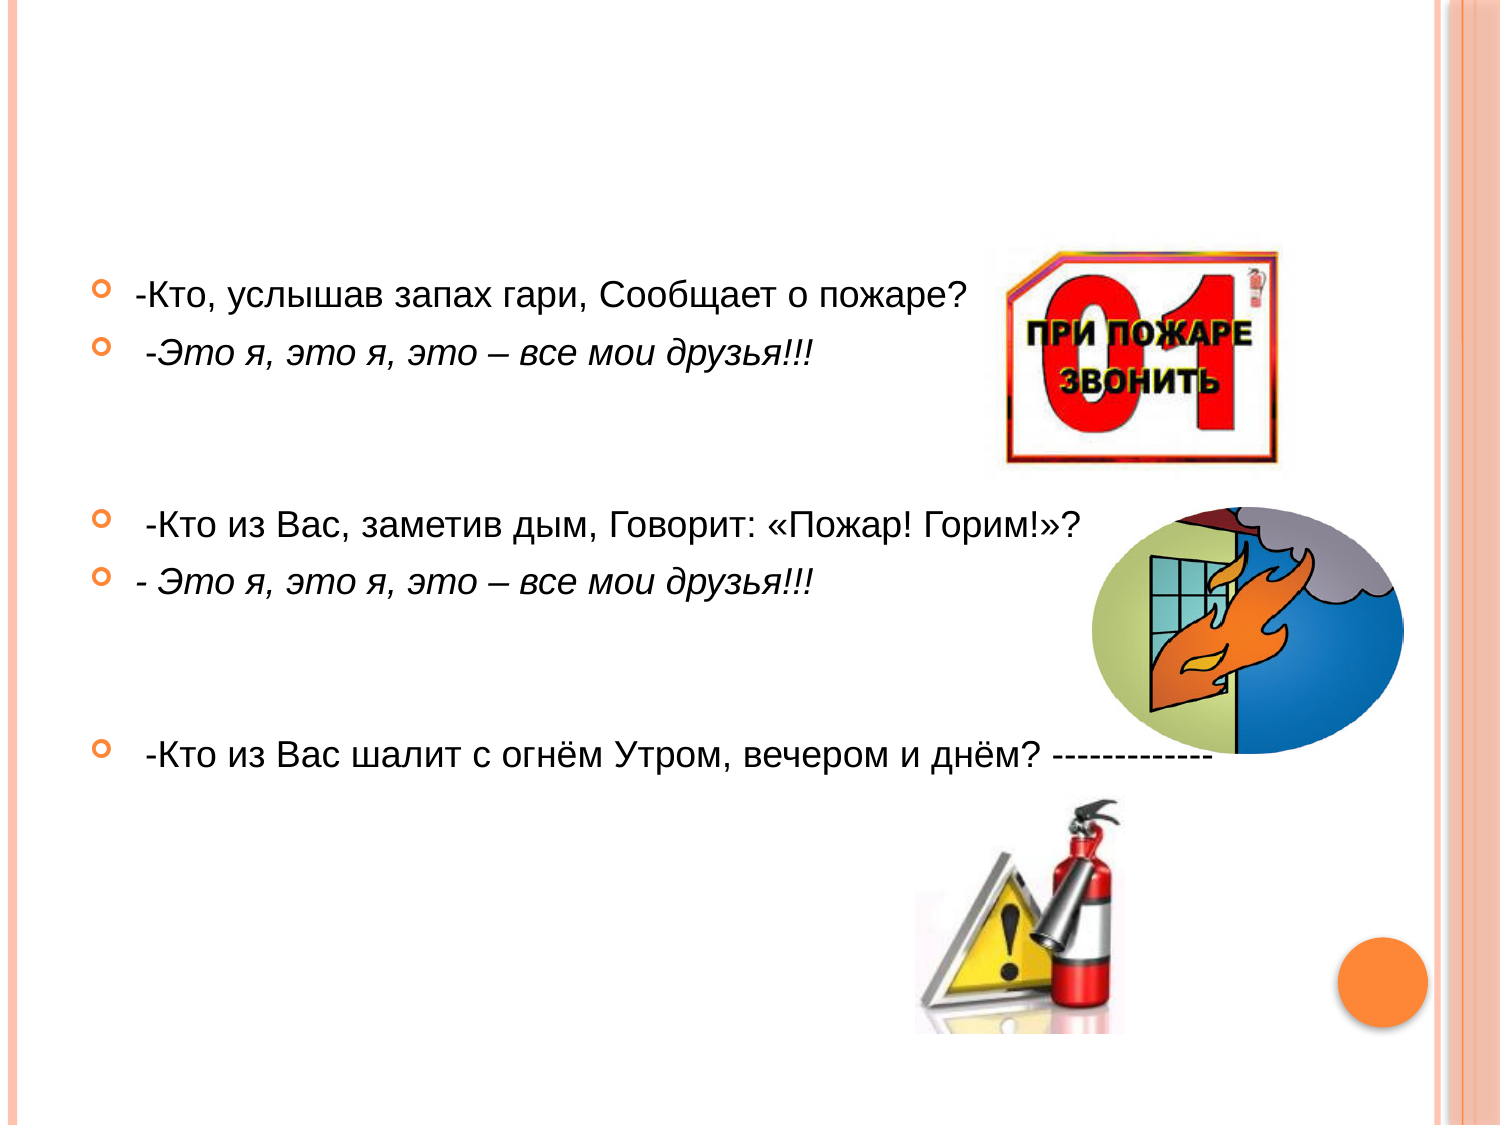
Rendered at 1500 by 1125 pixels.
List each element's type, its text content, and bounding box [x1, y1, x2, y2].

picture [914, 783, 1126, 1035]
list -Кто, услышав запах гари, Сообщает о пожаре? -Это я, это я, это – все мои друзья!!! -Кто из Вас, заметив дым, Говорит: «Пожар! Горим!»? - Это я, это я, это – все мои друзья!!! -Кто из Вас шалит с огнём Утром, вечером и днём? ------------- [75, 262, 1300, 1062]
picture [983, 233, 1302, 481]
picture [1092, 506, 1404, 755]
